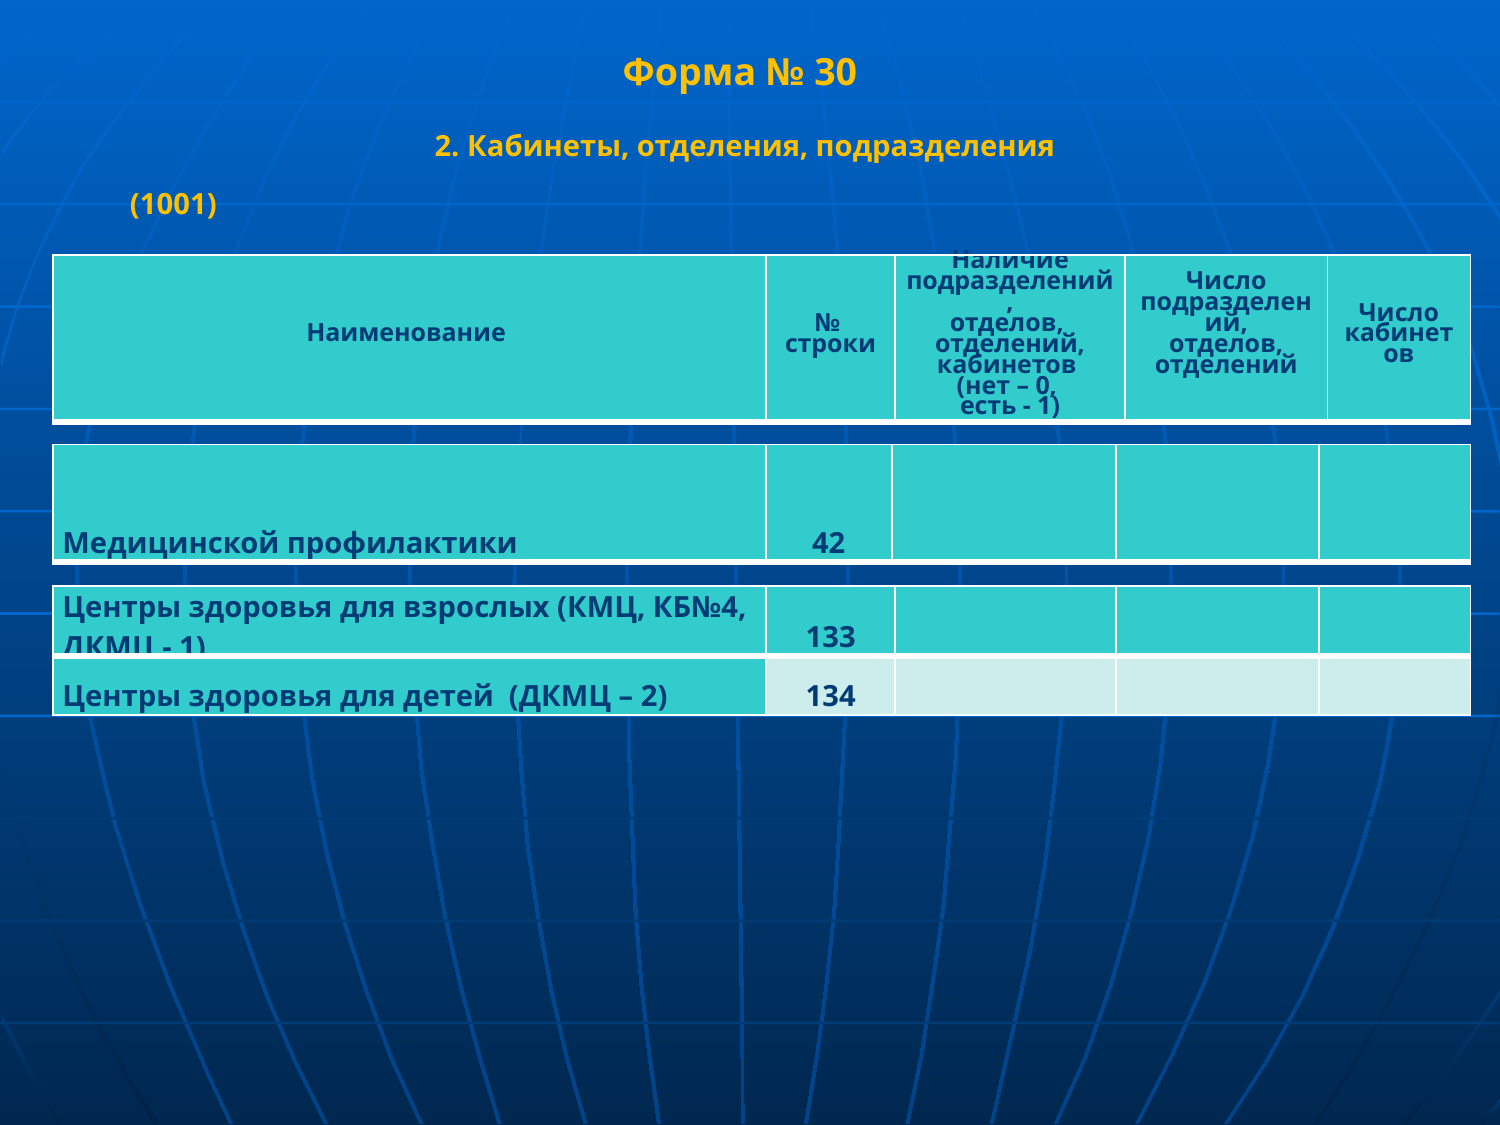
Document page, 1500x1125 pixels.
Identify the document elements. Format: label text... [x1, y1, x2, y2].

table_header 133 [767, 587, 894, 653]
table_header [1320, 587, 1470, 653]
table_header [1117, 587, 1318, 653]
text_box (1001) [115, 178, 232, 228]
table_cell [1320, 659, 1470, 714]
table_cell Центры здоровья для детей (ДКМЦ – 2) [54, 659, 765, 714]
table_header Наличие подразделений, отделов, отделений, кабинетов (нет – 0, есть - 1) [896, 256, 1124, 419]
table_header Число кабинетов [1328, 256, 1470, 419]
table_header Медицинской профилактики [54, 445, 765, 559]
table_header № строки [767, 256, 894, 419]
table_header [1117, 445, 1318, 559]
table_header Число подразделений, отделов, отделений [1126, 256, 1327, 419]
table_header [1320, 445, 1470, 559]
table_header Центры здоровья для взрослых (КМЦ, КБ№4, ДКМЦ - 1) [54, 587, 765, 653]
table_header [893, 445, 1115, 559]
table_header Наименование [54, 256, 765, 419]
table_header [896, 587, 1115, 653]
title Форма № 30 2. Кабинеты, отделения, подразделения [64, 54, 1426, 162]
table_cell [896, 659, 1115, 714]
table_header 42 [767, 445, 891, 559]
table_cell [1117, 659, 1318, 714]
table_cell 134 [767, 659, 894, 714]
